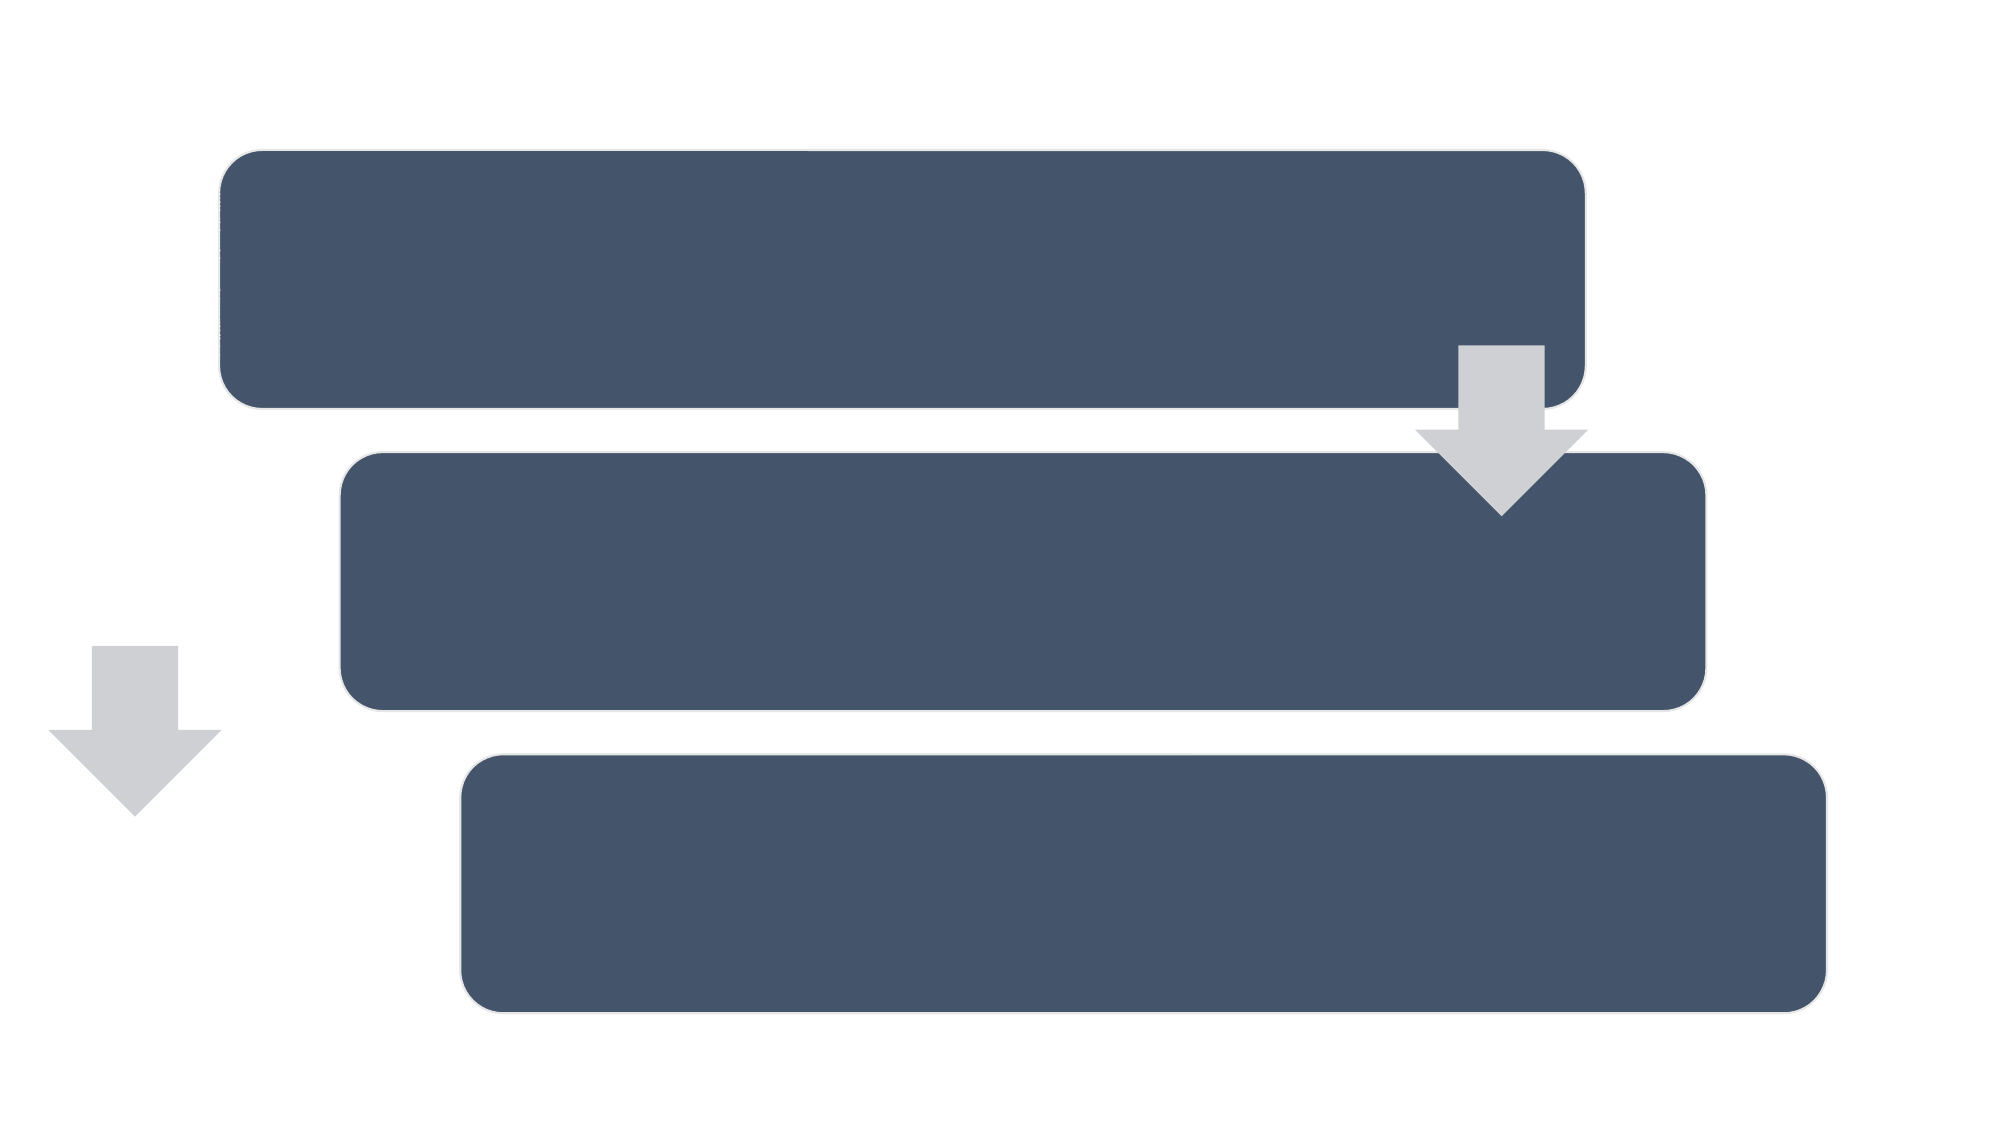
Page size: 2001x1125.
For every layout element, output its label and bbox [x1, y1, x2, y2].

list [219, 149, 1827, 1014]
